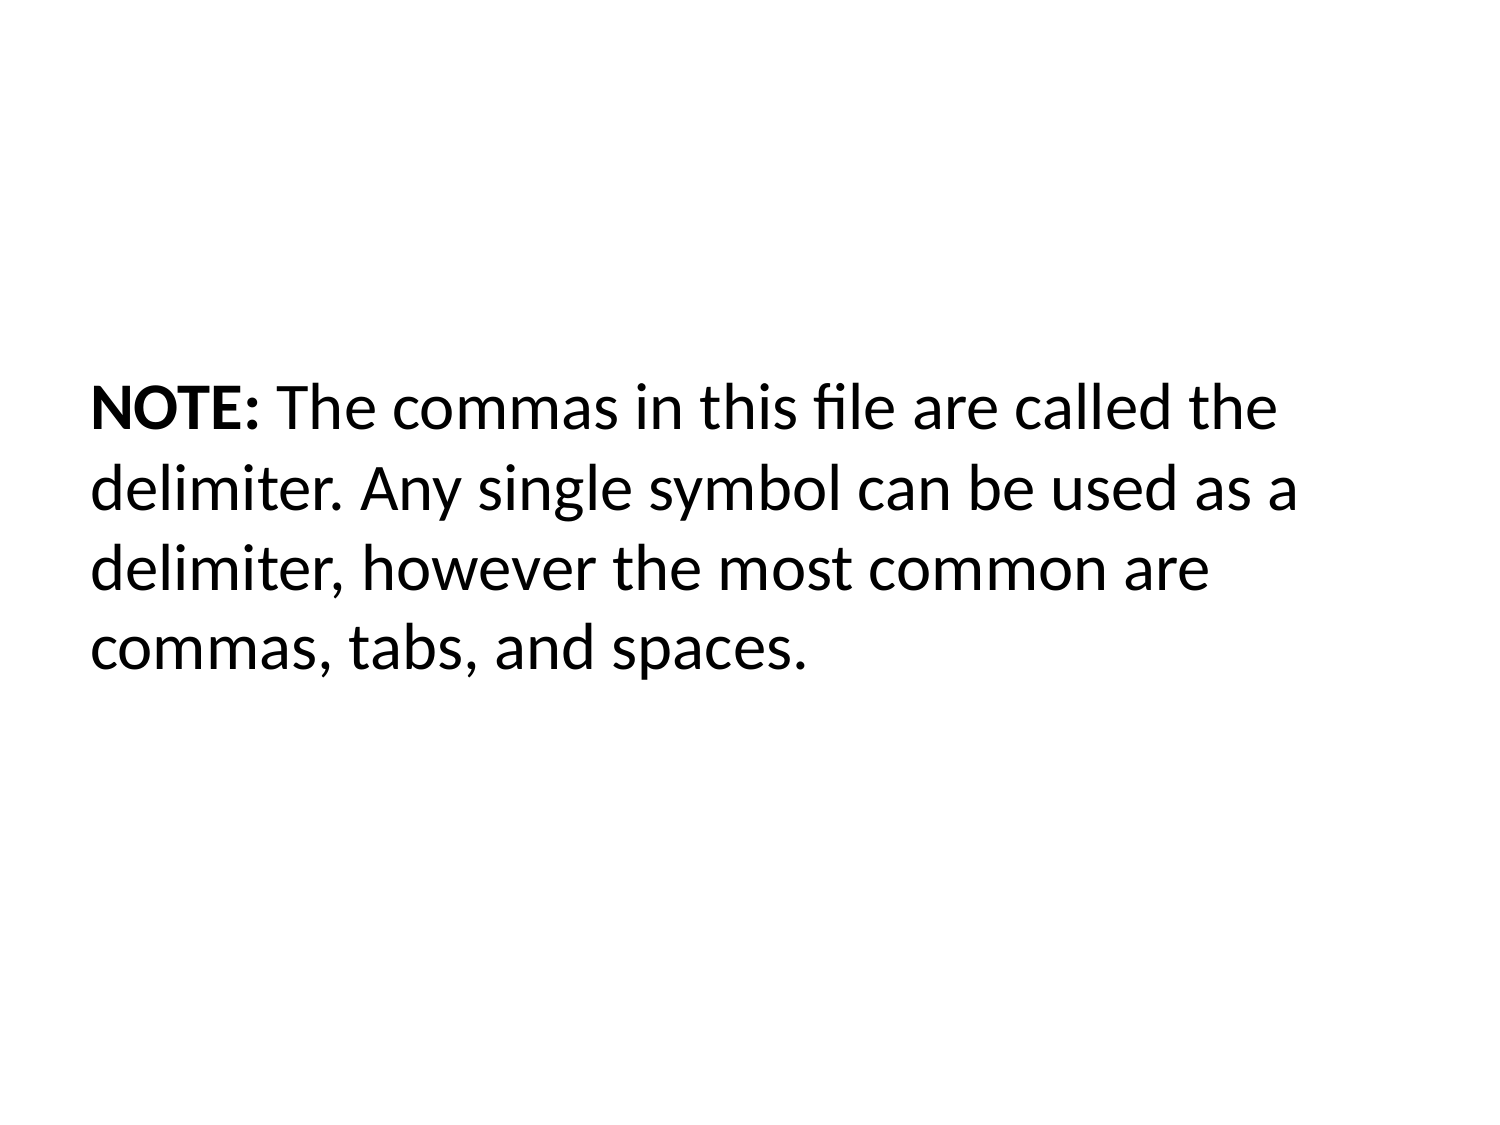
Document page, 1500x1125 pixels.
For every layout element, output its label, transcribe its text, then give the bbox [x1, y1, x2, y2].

list NOTE: The commas in this file are called the delimiter. Any single symbol can be used as a delimiter, however the most common are commas, tabs, and spaces. [75, 262, 1425, 1005]
